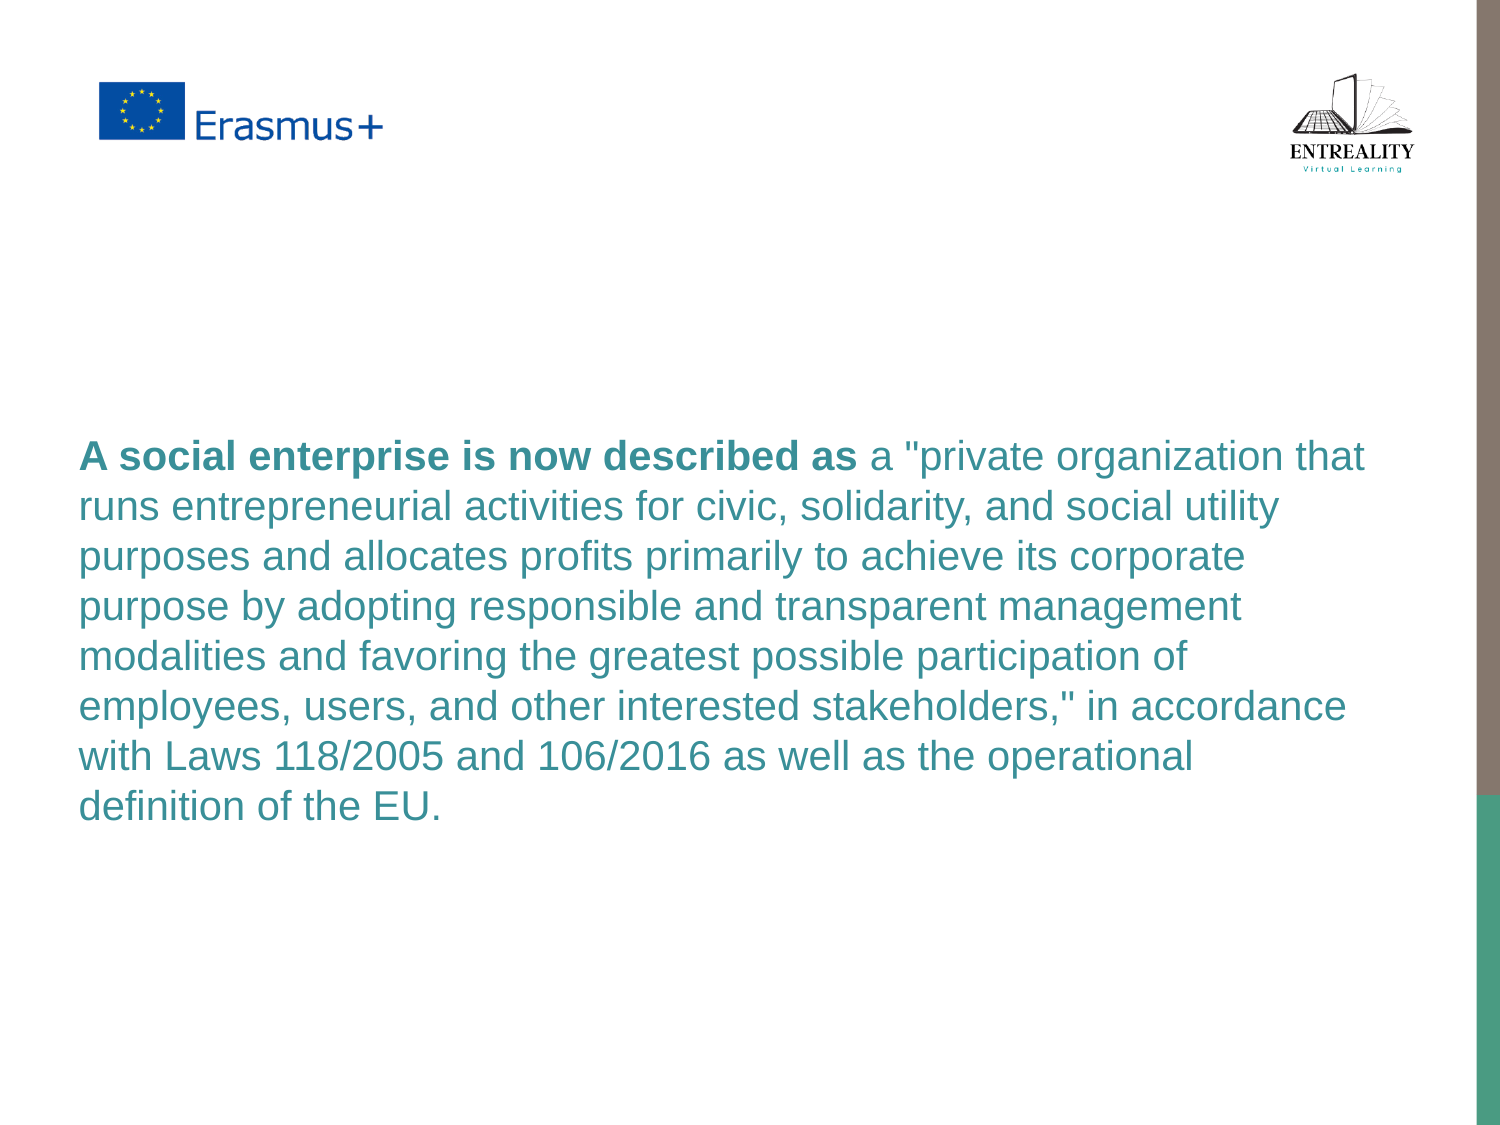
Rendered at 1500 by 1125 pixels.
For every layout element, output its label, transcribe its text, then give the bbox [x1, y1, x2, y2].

title A social enterprise is now described as a "private organization that runs entrepreneurial activities for civic, solidarity, and social utility purposes and allocates profits primarily to achieve its corporate purpose by adopting responsible and transparent management modalities and favoring the greatest possible participation of employees, users, and other interested stakeholders," in accordance with Laws 118/2005 and 106/2016 as well as the operational definition of the EU. [63, 317, 1388, 1040]
subtitle [105, 656, 1301, 751]
picture [1246, 17, 1458, 229]
picture [81, 64, 399, 156]
